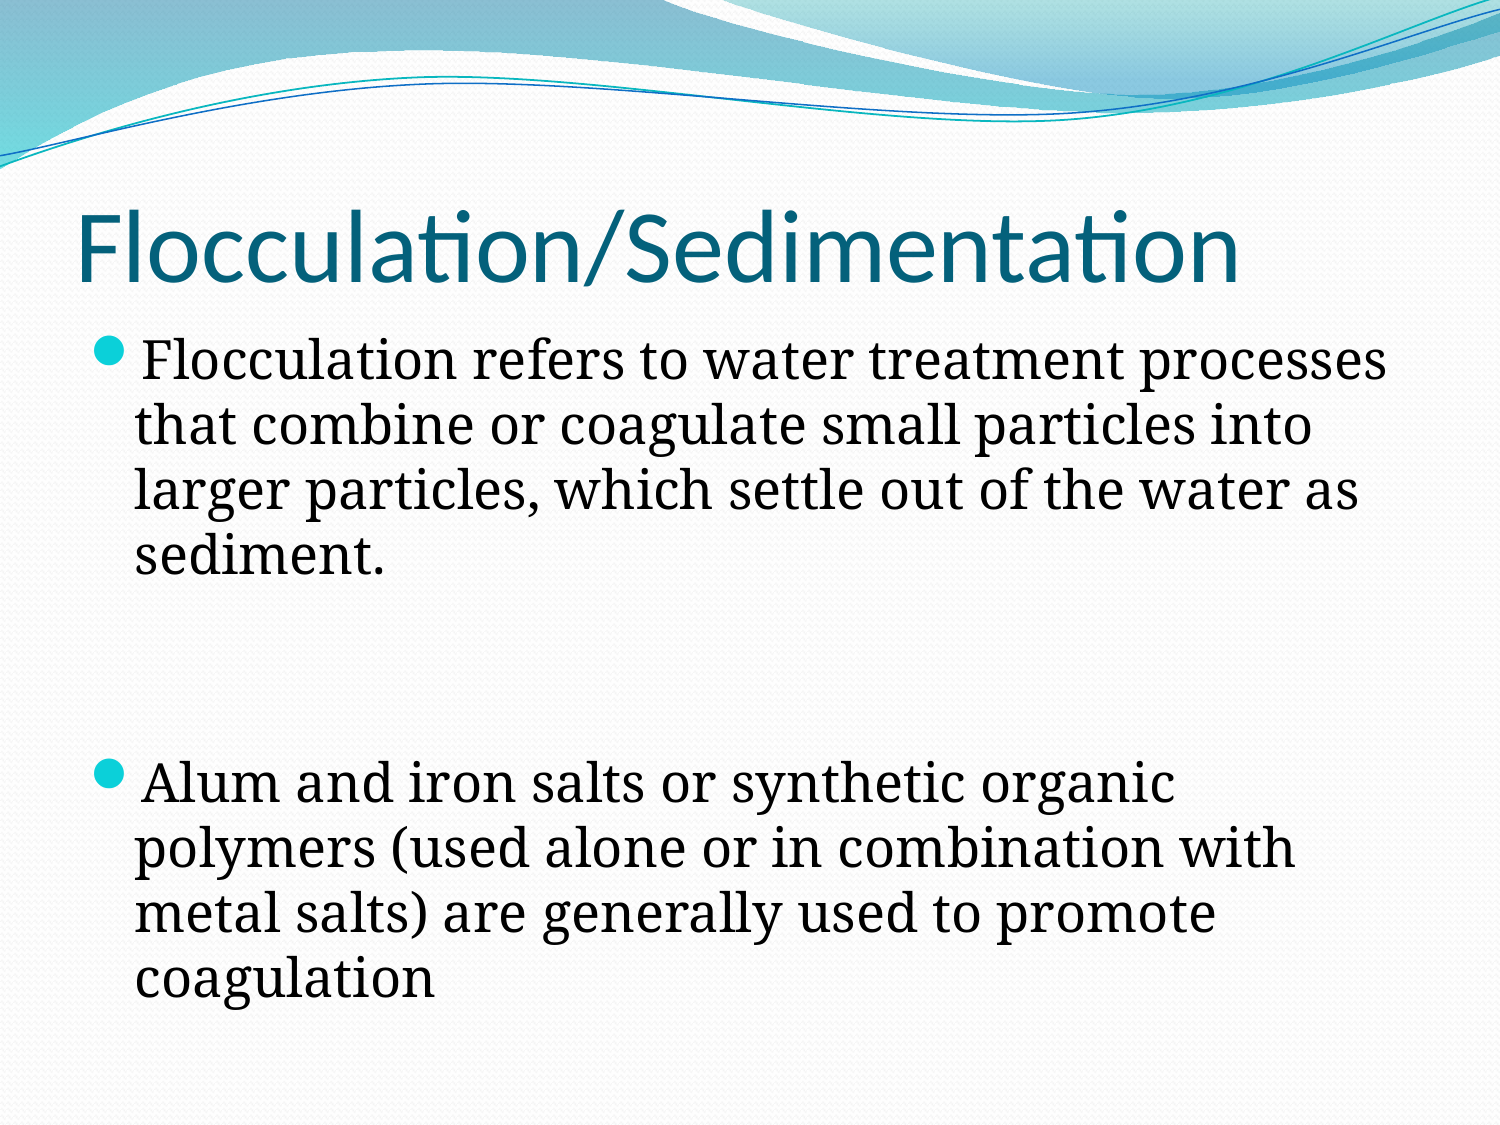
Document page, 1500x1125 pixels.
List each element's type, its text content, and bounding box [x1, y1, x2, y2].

title Flocculation/Sedimentation [75, 115, 1425, 303]
list Flocculation refers to water treatment processes that combine or coagulate small particles into larger particles, which settle out of the water as sediment. Alum and iron salts or synthetic organic polymers (used alone or in combination with metal salts) are generally used to promote coagulation [75, 317, 1425, 1038]
